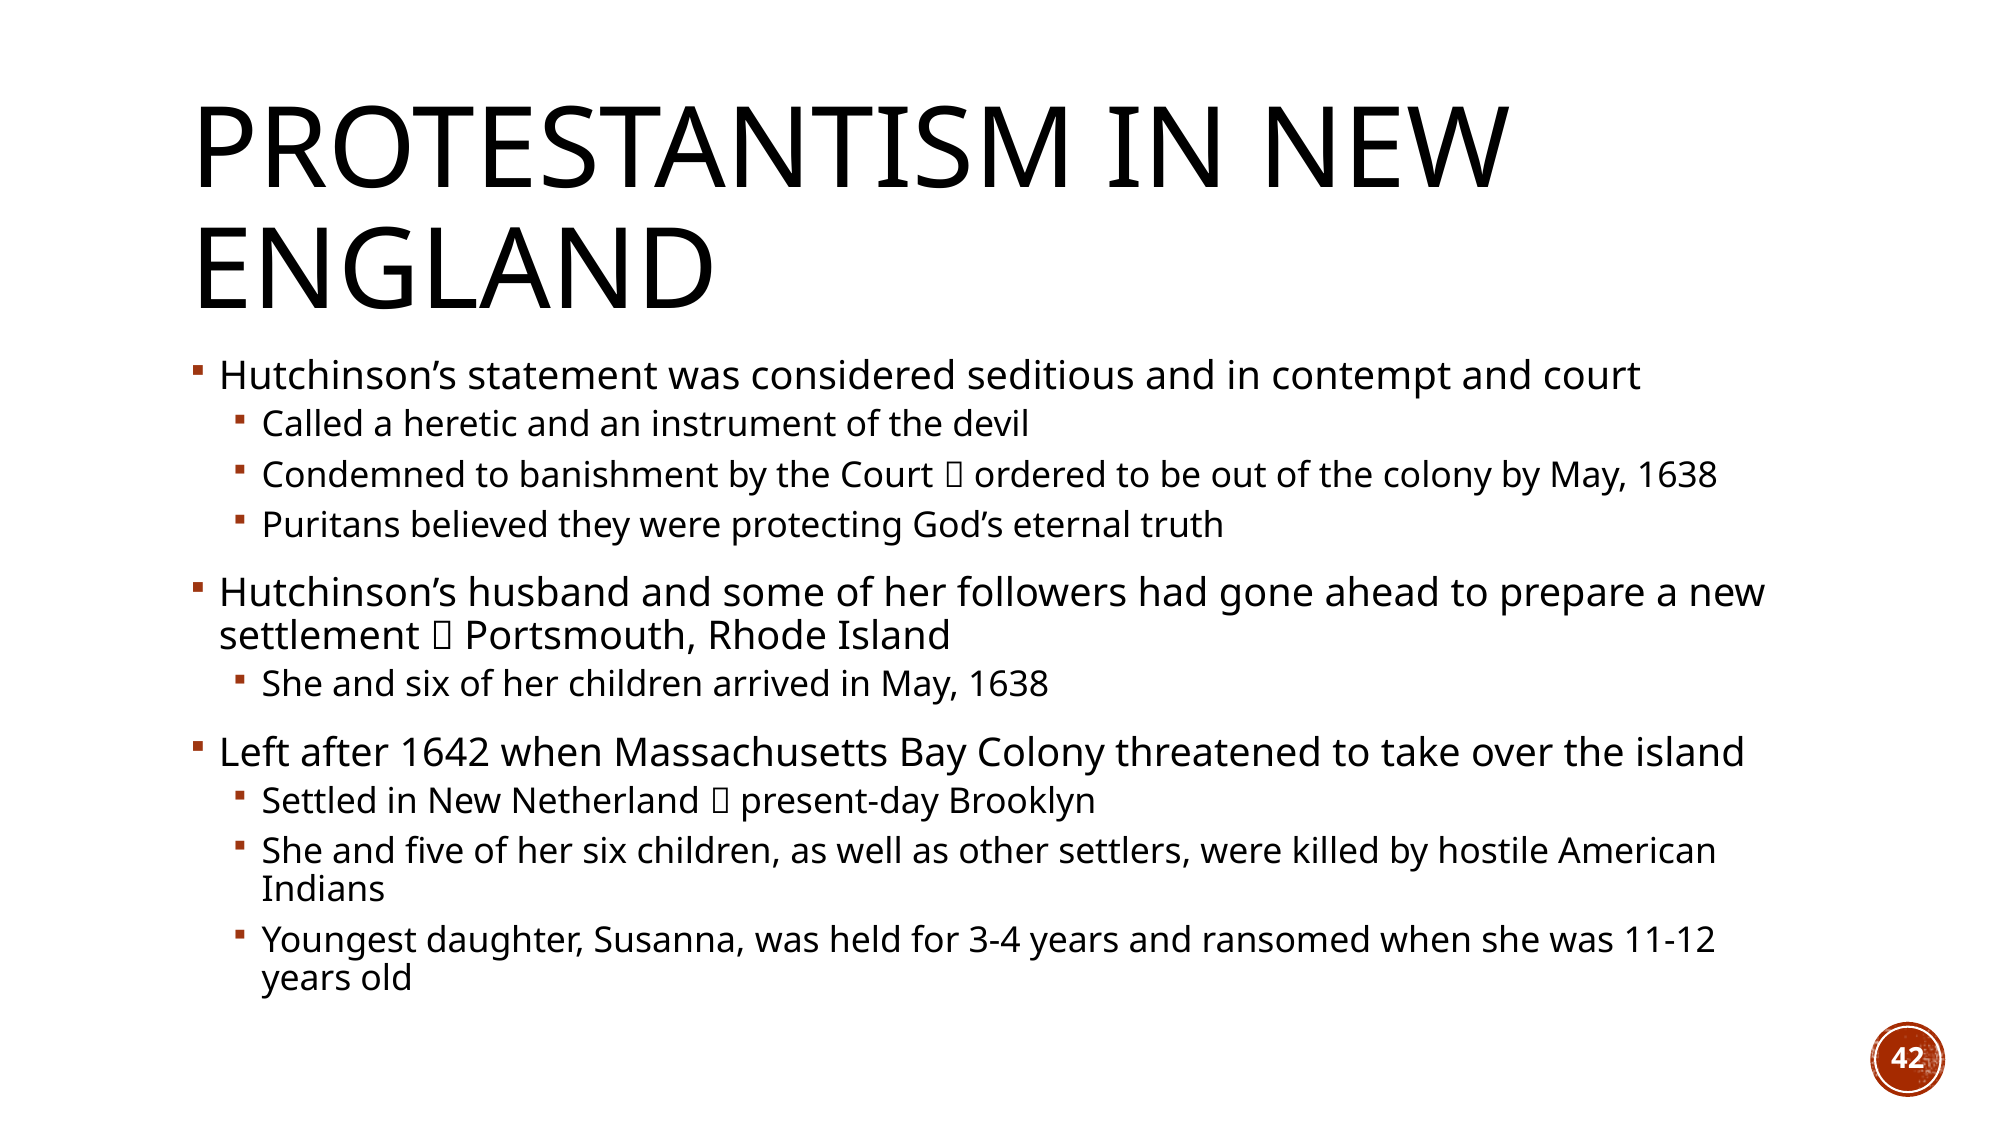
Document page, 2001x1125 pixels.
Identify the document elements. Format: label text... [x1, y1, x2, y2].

title Protestantism in new england [175, 79, 1826, 344]
list Hutchinson’s statement was considered seditious and in contempt and court Called a heretic and an instrument of the devil Condemned to banishment by the Court  ordered to be out of the colony by May, 1638 Puritans believed they were protecting God’s eternal truth Hutchinson’s husband and some of her followers had gone ahead to prepare a new settlement  Portsmouth, Rhode Island She and six of her children arrived in May, 1638 Left after 1642 when Massachusetts Bay Colony threatened to take over the island Settled in New Netherland  present-day Brooklyn She and five of her six children, as well as other settlers, were killed by hostile American Indians Youngest daughter, Susanna, was held for 3-4 years and ransomed when she was 11-12 years old [175, 348, 1826, 1013]
slide_number 42 [1855, 1028, 1961, 1089]
